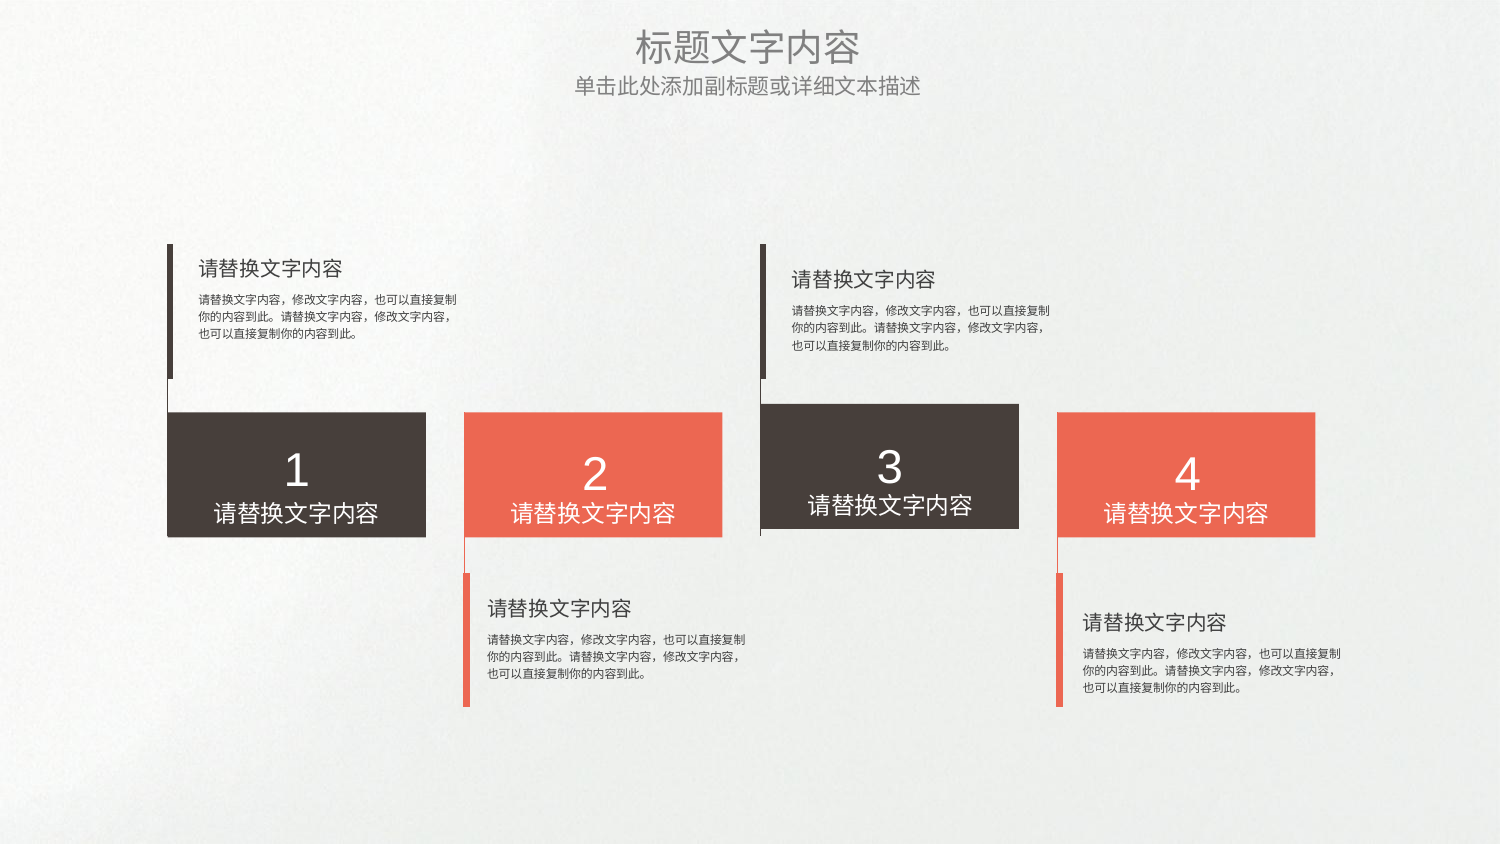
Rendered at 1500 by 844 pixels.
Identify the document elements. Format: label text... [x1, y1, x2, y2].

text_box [760, 529, 766, 537]
text_box 请替换文字内容，修改文字内容，也可以直接复制你的内容到此。请替换文字内容，修改文字内容，也可以直接复制你的内容到此。 [487, 630, 755, 698]
text_box 请替换文字内容 [487, 585, 659, 627]
text_box 请替换文字内容，修改文字内容，也可以直接复制你的内容到此。请替换文字内容，修改文字内容，也可以直接复制你的内容到此。 [791, 301, 1059, 369]
text_box 单击此处添加副标题或详细文本描述 [551, 65, 946, 107]
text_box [760, 403, 1019, 529]
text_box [760, 245, 766, 403]
text_box 标题文字内容 [611, 16, 885, 65]
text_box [167, 412, 426, 538]
text_box 请替换文字内容，修改文字内容，也可以直接复制你的内容到此。请替换文字内容，修改文字内容，也可以直接复制你的内容到此。 [198, 290, 466, 358]
text_box 请替换文字内容 [1082, 598, 1254, 641]
text_box 请替换文字内容，修改文字内容，也可以直接复制你的内容到此。请替换文字内容，修改文字内容，也可以直接复制你的内容到此。 [1082, 643, 1351, 711]
text_box 请替换文字内容 [791, 256, 963, 298]
text_box 请替换文字内容 [198, 245, 370, 287]
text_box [167, 245, 173, 412]
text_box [1057, 538, 1062, 707]
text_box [1057, 412, 1316, 538]
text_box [464, 412, 723, 538]
picture [0, 0, 1500, 844]
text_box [464, 538, 469, 707]
